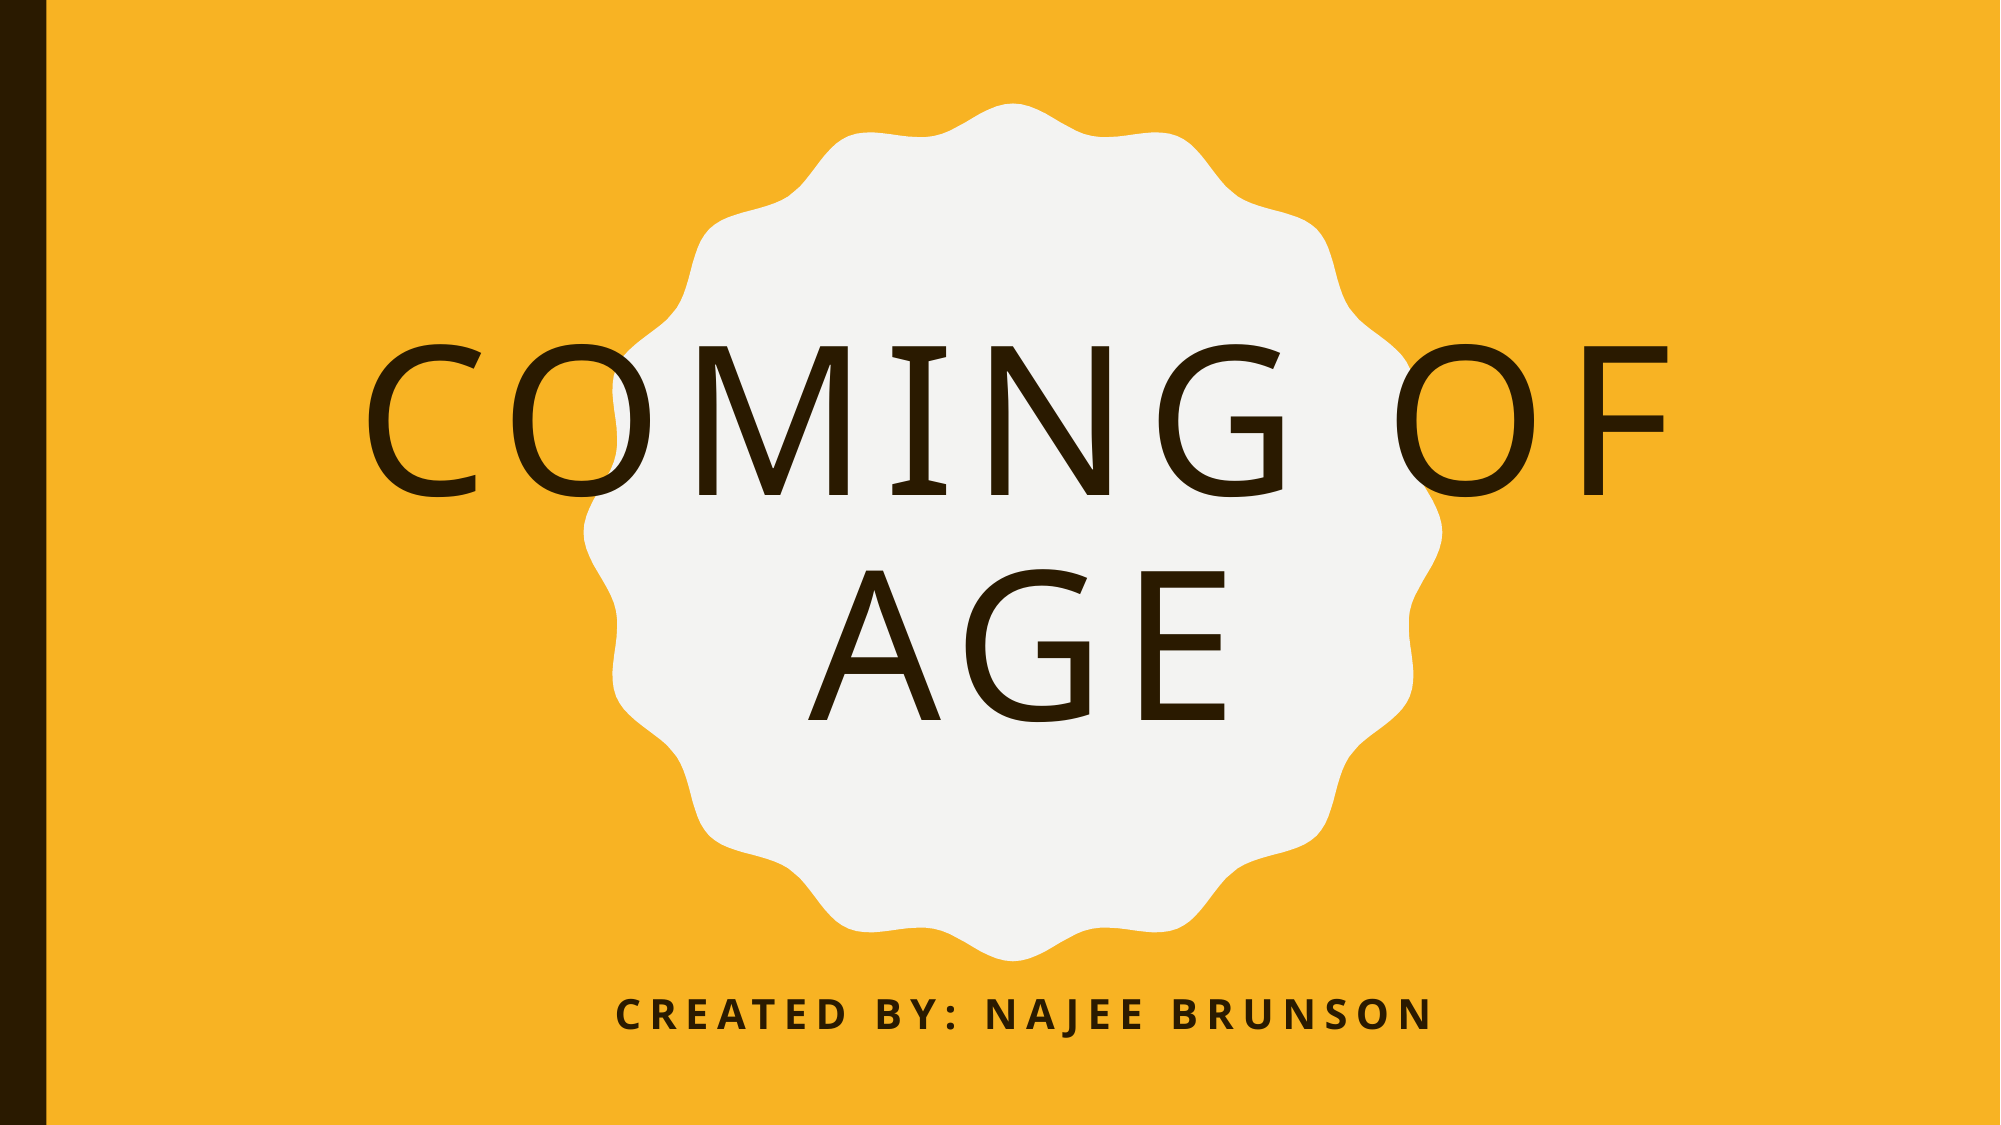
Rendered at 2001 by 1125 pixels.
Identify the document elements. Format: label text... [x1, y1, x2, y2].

title Coming of AGe [176, 180, 1870, 902]
subtitle Created by: Najee Brunson [363, 980, 1684, 1103]
